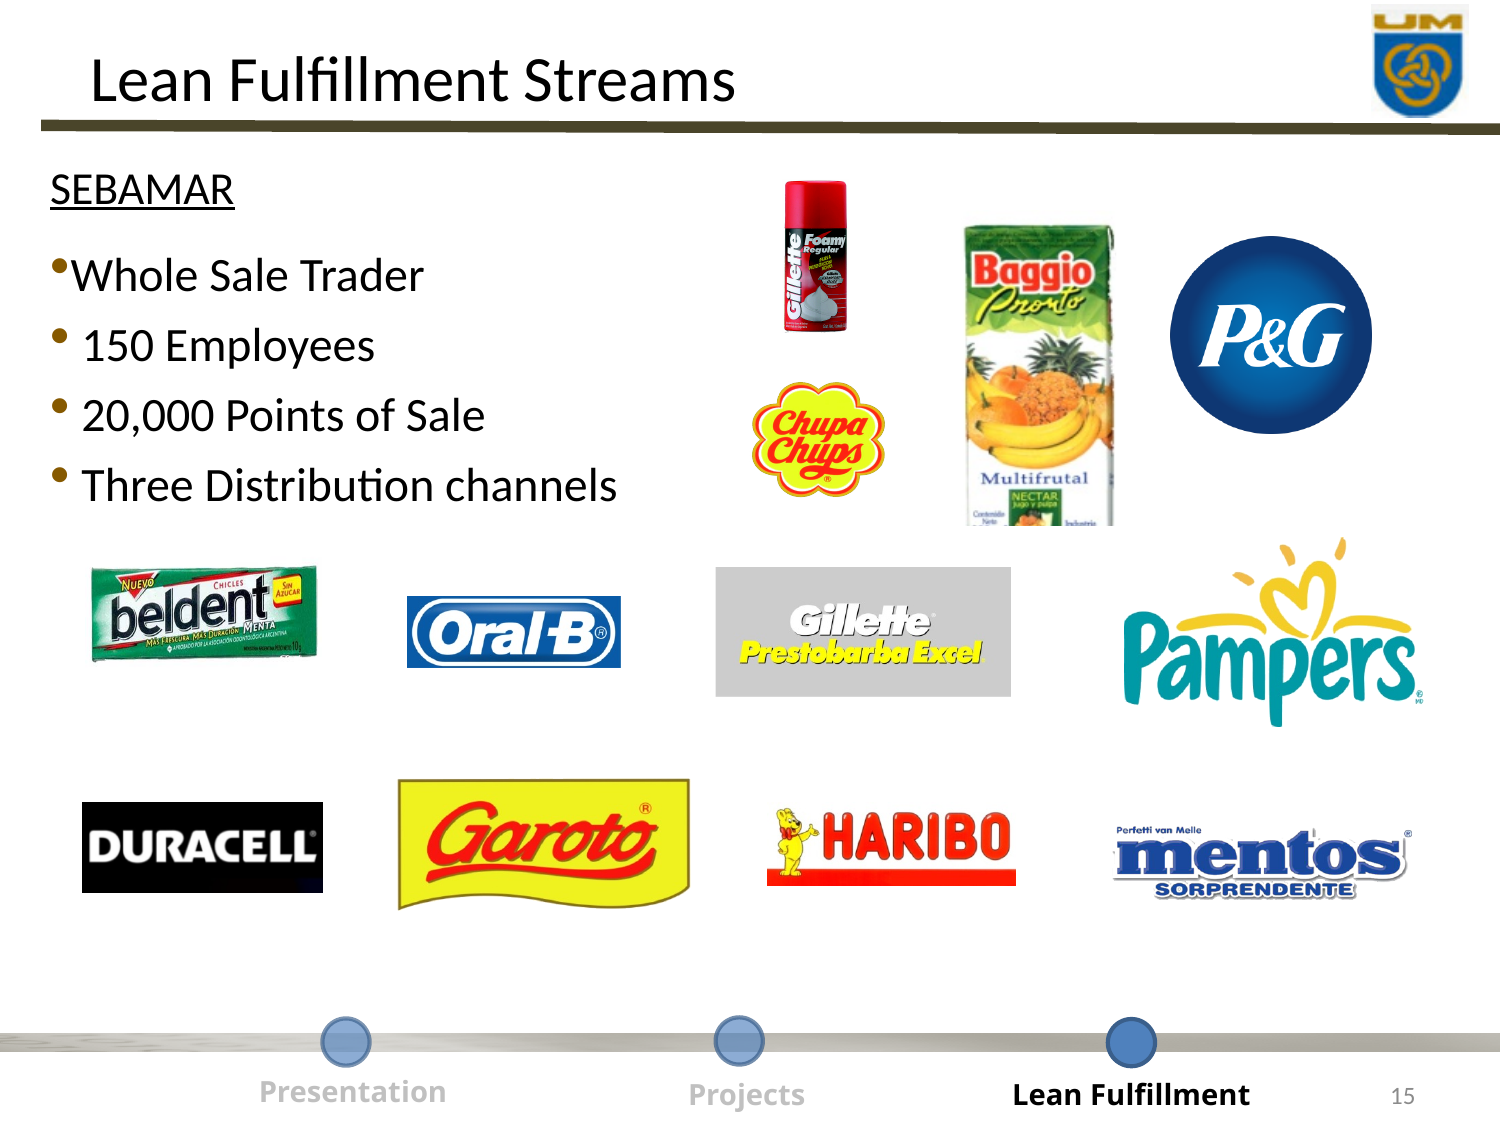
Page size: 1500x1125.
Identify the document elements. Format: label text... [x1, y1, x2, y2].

picture [730, 378, 909, 508]
picture [81, 801, 323, 894]
picture [365, 727, 733, 968]
text_box Projects [579, 1068, 915, 1125]
text_box [715, 1015, 764, 1032]
picture [1111, 825, 1412, 900]
picture [1124, 537, 1432, 727]
slide_number 15 [1140, 1065, 1431, 1125]
picture [961, 209, 1117, 526]
picture [715, 567, 1012, 698]
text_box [41, 125, 1500, 130]
text_box Lean Fulfillment [963, 1068, 1300, 1125]
picture [84, 537, 322, 684]
text_box [1112, 1060, 1151, 1069]
picture [766, 801, 1016, 887]
picture [1169, 236, 1372, 434]
picture [0, 1033, 1500, 1052]
text_box [322, 1016, 370, 1032]
text_box Presentation [239, 1065, 467, 1110]
picture [1370, 4, 1470, 118]
text_box [1108, 1016, 1155, 1032]
title Lean Fulfillment Streams [53, 11, 1366, 123]
text_box [722, 1060, 757, 1067]
picture [782, 179, 849, 334]
text_box SEBAMAR Whole Sale Trader 150 Employees 20,000 Points of Sale Three Distribution channels [35, 151, 1500, 574]
picture [407, 596, 621, 668]
text_box [327, 1060, 365, 1068]
